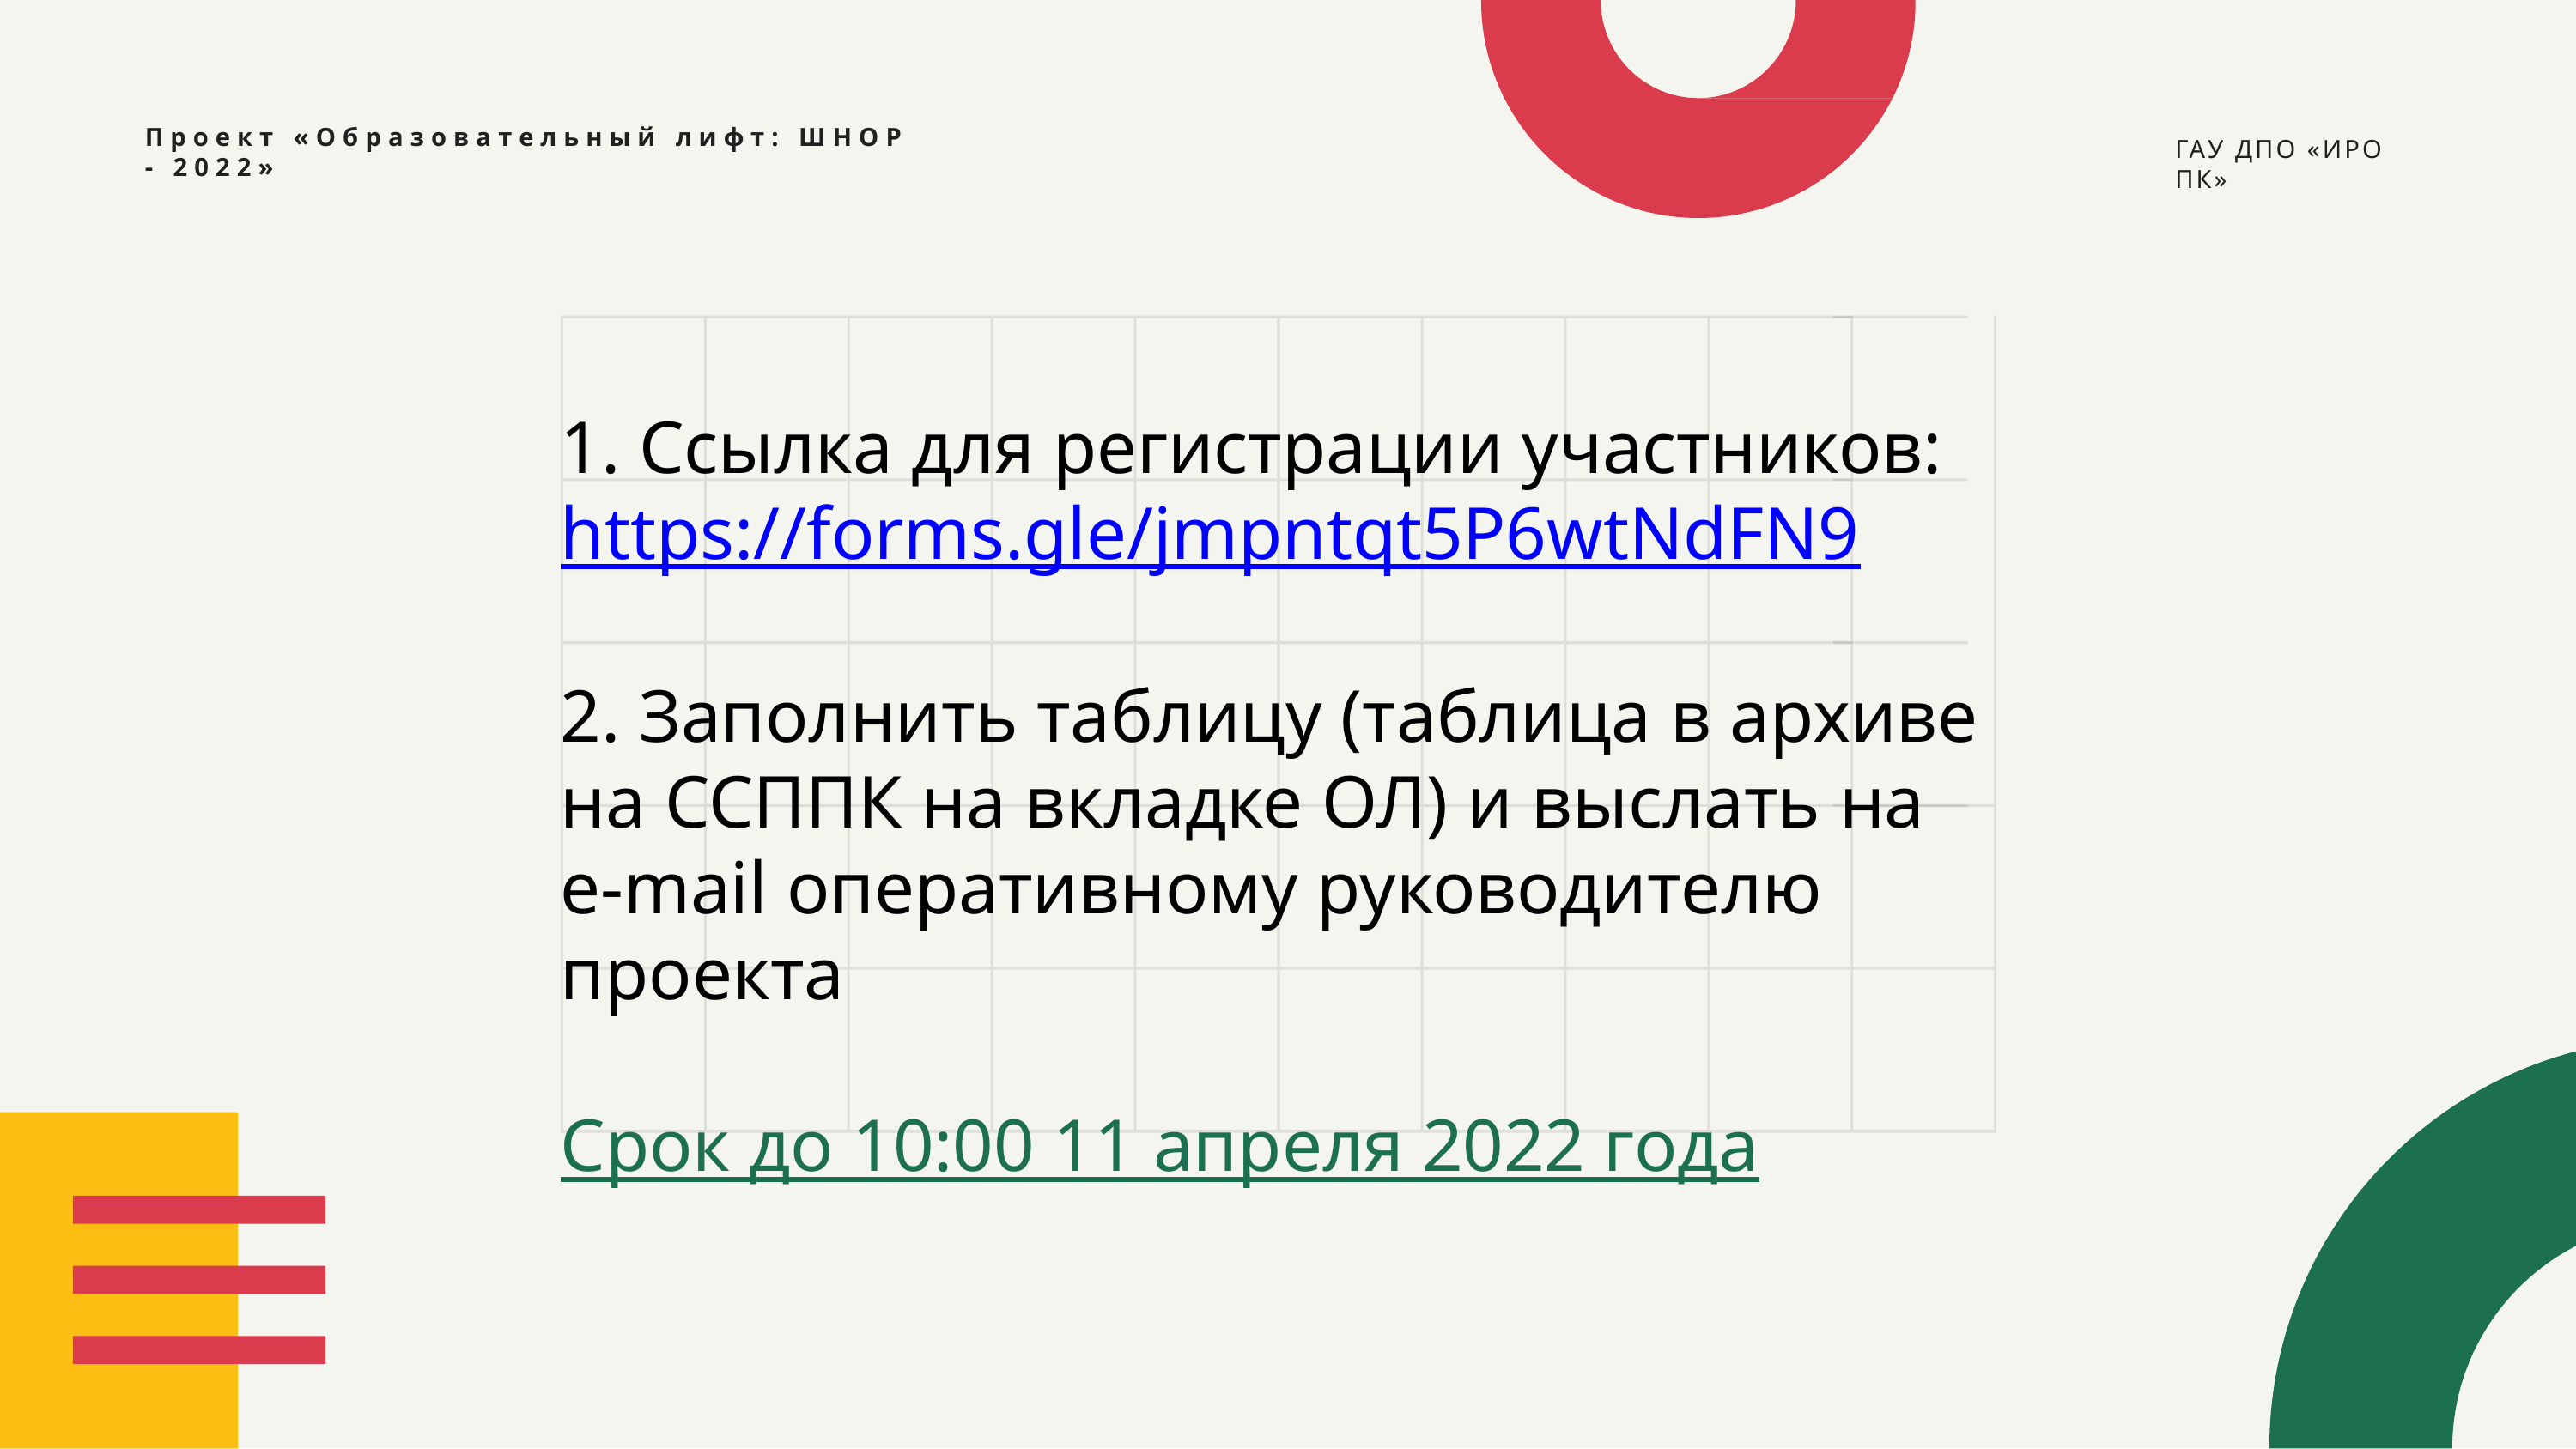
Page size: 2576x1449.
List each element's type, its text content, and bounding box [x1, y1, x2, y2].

text_box [2269, 1051, 2576, 1449]
text_box [1480, 0, 1916, 218]
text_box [560, 315, 1997, 1133]
text_box Проект «Образовательный лифт: ШНОР - 2022» [143, 119, 934, 182]
text_box [72, 1195, 326, 1224]
text_box [72, 1336, 326, 1364]
text_box [72, 1265, 326, 1294]
text_box ГАУ ДПО «ИРО ПК» [2173, 130, 2433, 193]
text_box [0, 1112, 239, 1449]
